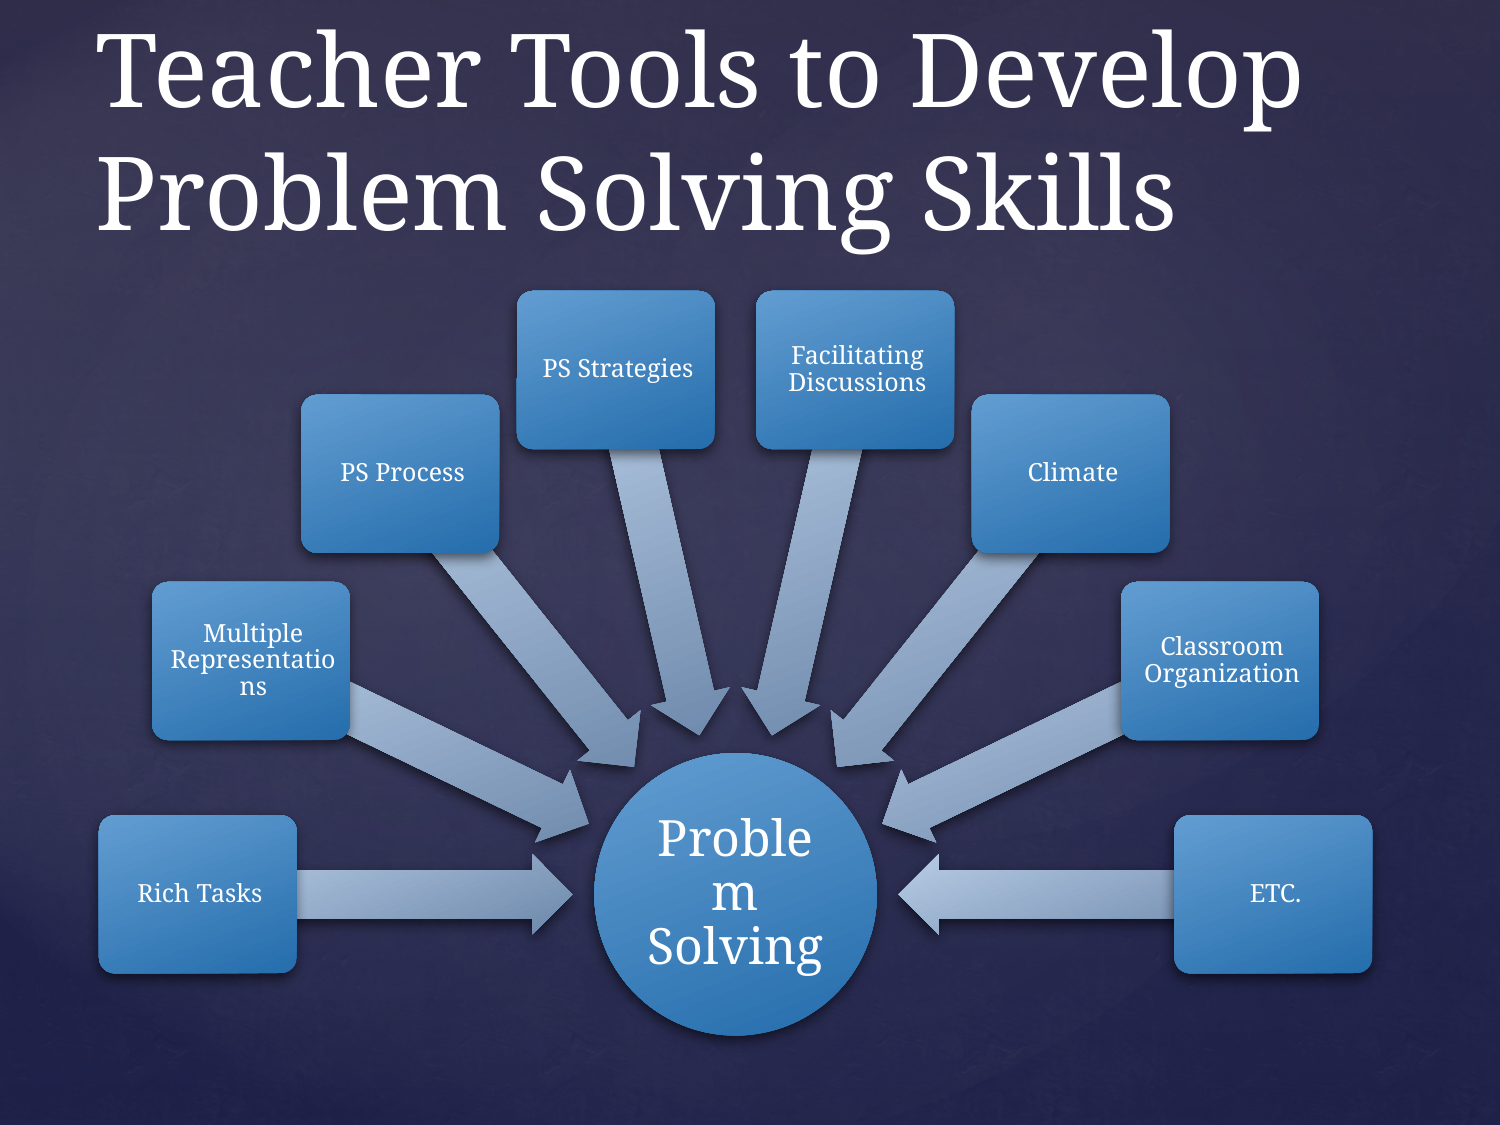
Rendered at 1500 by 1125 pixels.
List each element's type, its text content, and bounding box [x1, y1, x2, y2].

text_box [85, 290, 1386, 1037]
title Teacher Tools to Develop Problem Solving Skills [80, 85, 1415, 259]
